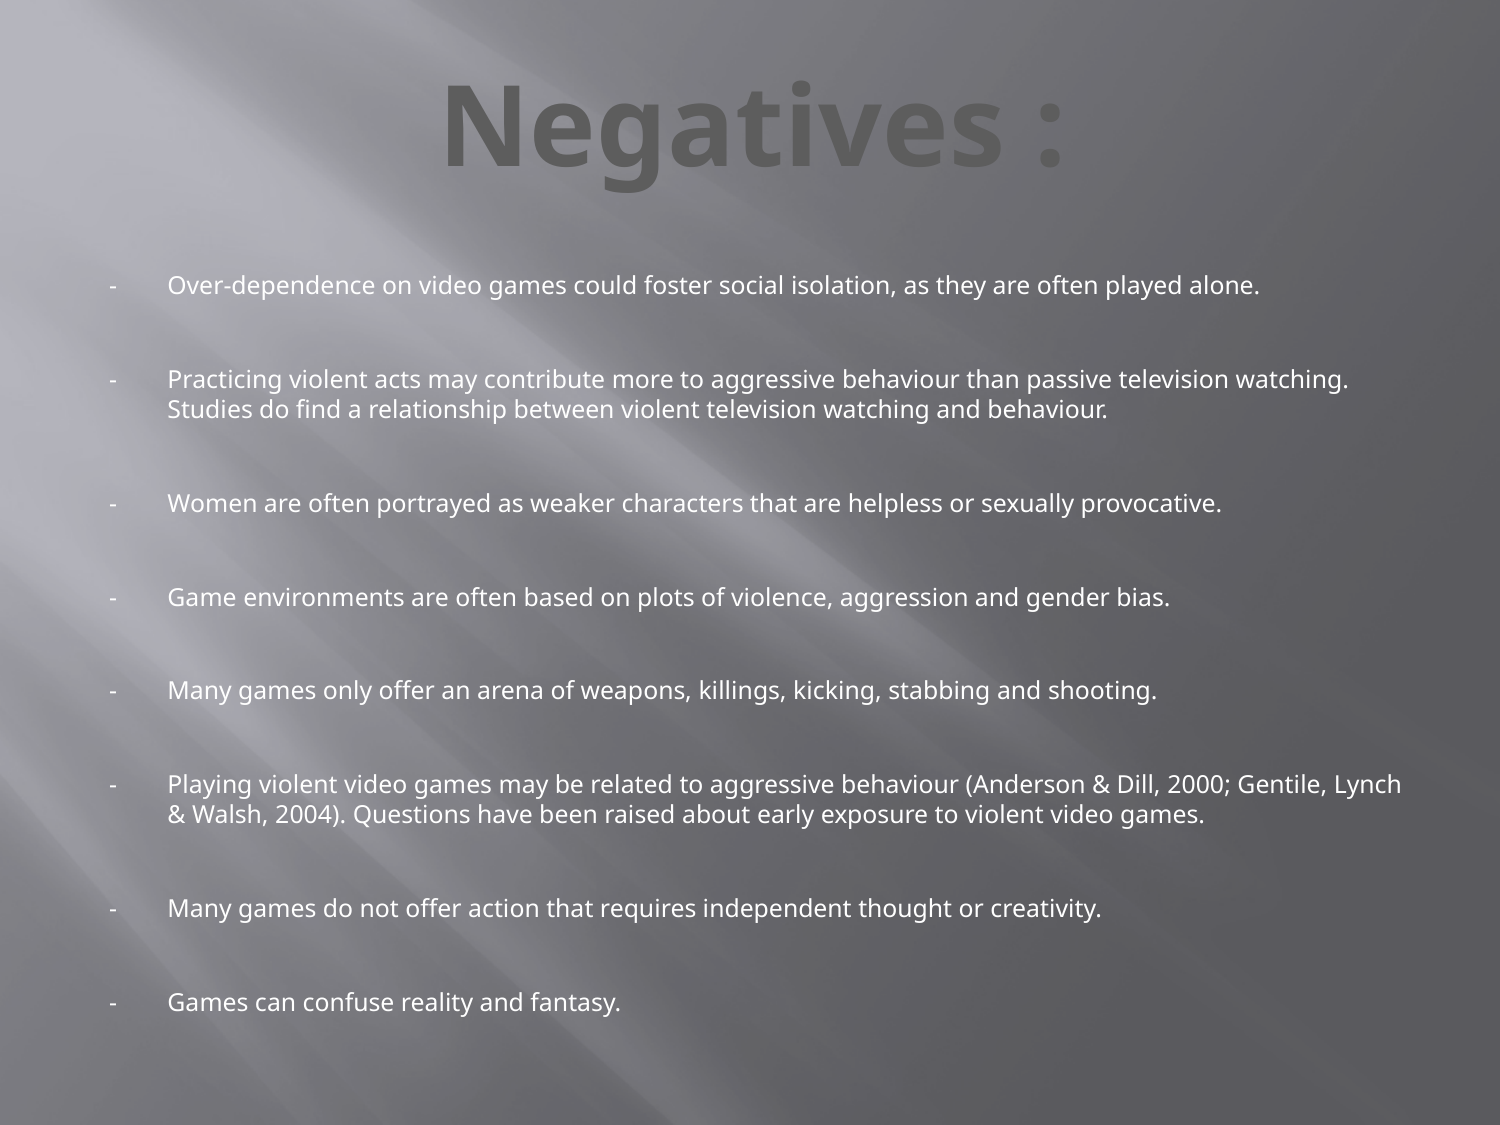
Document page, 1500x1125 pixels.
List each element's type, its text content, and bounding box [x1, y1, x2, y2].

text_box Negatives : [423, 46, 1082, 197]
list - Over-dependence on video games could foster social isolation, as they are often played alone. - Practicing violent acts may contribute more to aggressive behaviour than passive television watching. Studies do find a relationship between violent television watching and behaviour. - Women are often portrayed as weaker characters that are helpless or sexually provocative. - Game environments are often based on plots of violence, aggression and gender bias. - Many games only offer an arena of weapons, killings, kicking, stabbing and shooting. - Playing violent video games may be related to aggressive behaviour (Anderson & Dill, 2000; Gentile, Lynch & Walsh, 2004). Questions have been raised about early exposure to violent video games. - Many games do not offer action that requires independent thought or creativity. - Games can confuse reality and fantasy. [75, 262, 1425, 1035]
